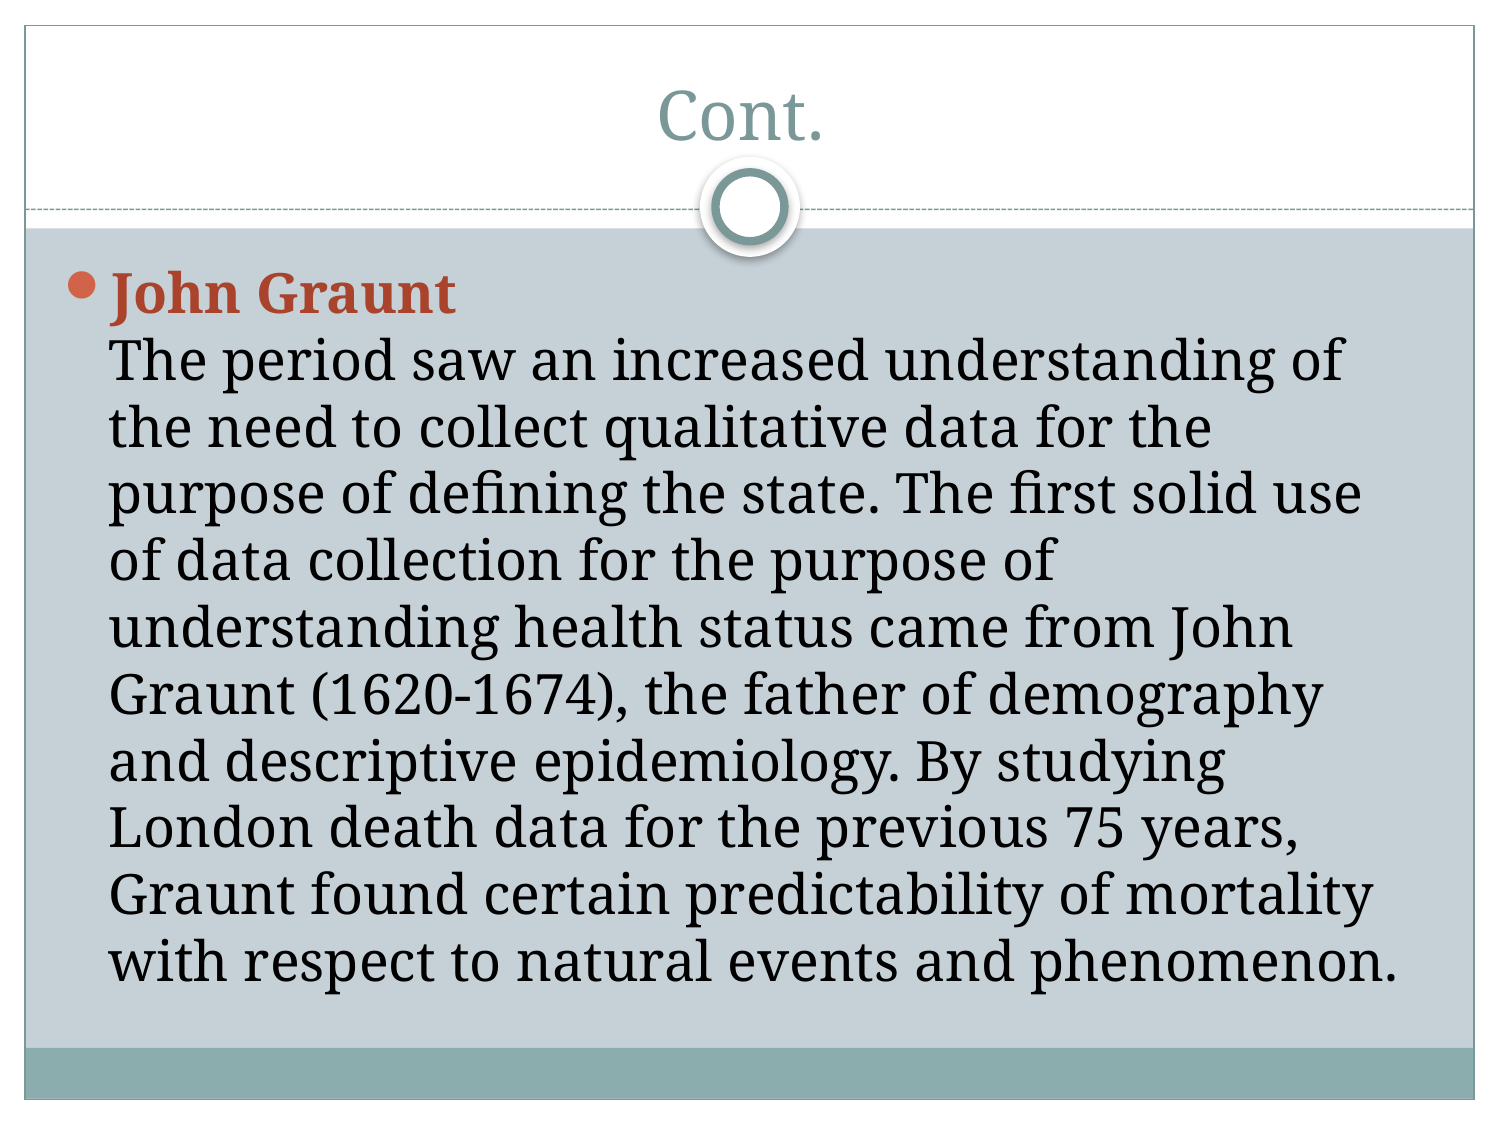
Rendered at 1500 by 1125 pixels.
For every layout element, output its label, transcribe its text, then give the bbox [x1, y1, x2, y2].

title Cont. [49, 37, 1450, 162]
list John Graunt The period saw an increased understanding of the need to collect qualitative data for the purpose of defining the state. The first solid use of data collection for the purpose of understanding health status came from John Graunt (1620-1674), the father of demography and descriptive epidemiology. By studying London death data for the previous 75 years, Graunt found certain predictability of mortality with respect to natural events and phenomenon. [49, 250, 1442, 1001]
